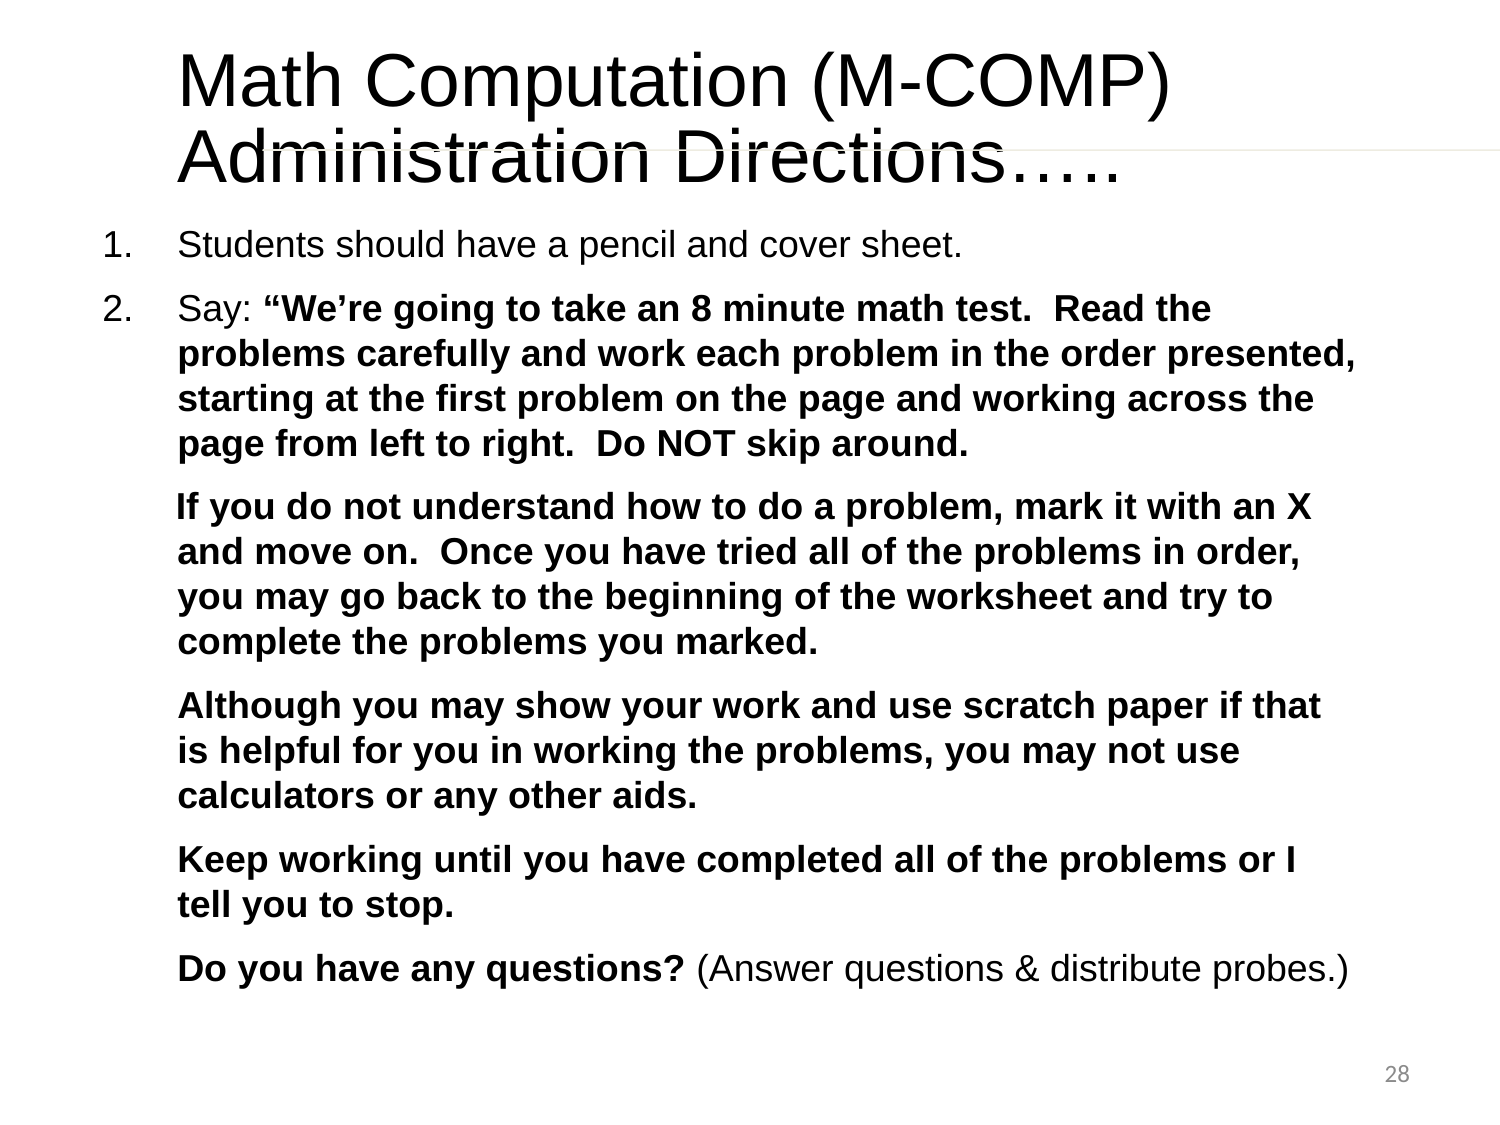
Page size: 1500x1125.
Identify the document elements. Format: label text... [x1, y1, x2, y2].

text_box Students should have a pencil and cover sheet. Say: “We’re going to take an 8 minute math test. Read the problems carefully and work each problem in the order presented, starting at the first problem on the page and working across the page from left to right. Do NOT skip around. If you do not understand how to do a problem, mark it with an X and move on. Once you have tried all of the problems in order, you may go back to the beginning of the worksheet and try to complete the problems you marked. Although you may show your work and use scratch paper if that is helpful for you in working the problems, you may not use calculators or any other aids. Keep working until you have completed all of the problems or I tell you to stop. Do you have any questions? (Answer questions & distribute probes.) [87, 212, 1375, 997]
slide_number 28 [1074, 1042, 1425, 1103]
text_box Math Computation (M-COMP) Administration Directions….. [162, 37, 1500, 206]
